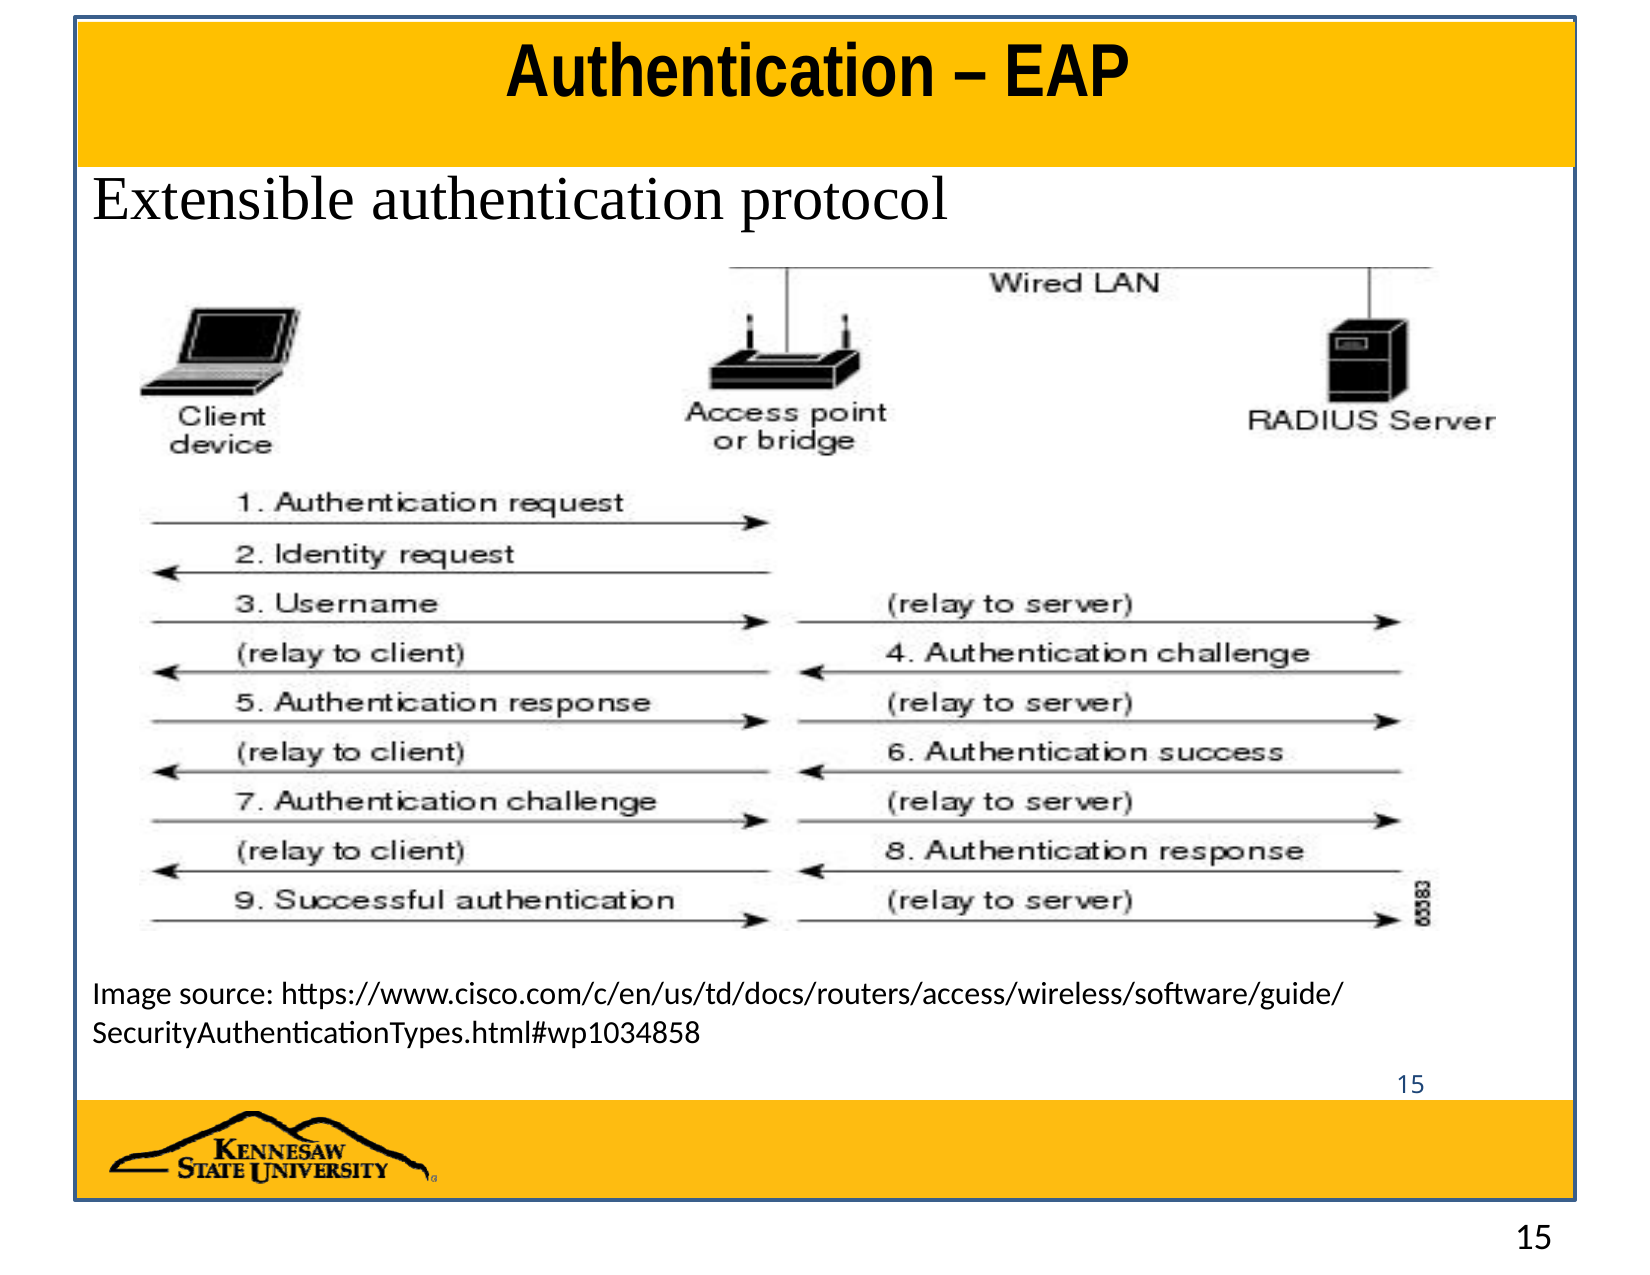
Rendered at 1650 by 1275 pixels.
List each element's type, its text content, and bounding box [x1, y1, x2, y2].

slide_number 15 [1299, 1057, 1425, 1103]
picture [108, 1111, 437, 1184]
picture [139, 267, 1496, 931]
list Extensible authentication protocol [92, 157, 1543, 233]
title Authentication – EAP [77, 21, 1575, 167]
text_box Image source: https://www.cisco.com/c/en/us/td/docs/routers/access/wireless/software/guide/SecurityAuthenticationTypes.html#wp1034858 [77, 965, 1575, 1057]
